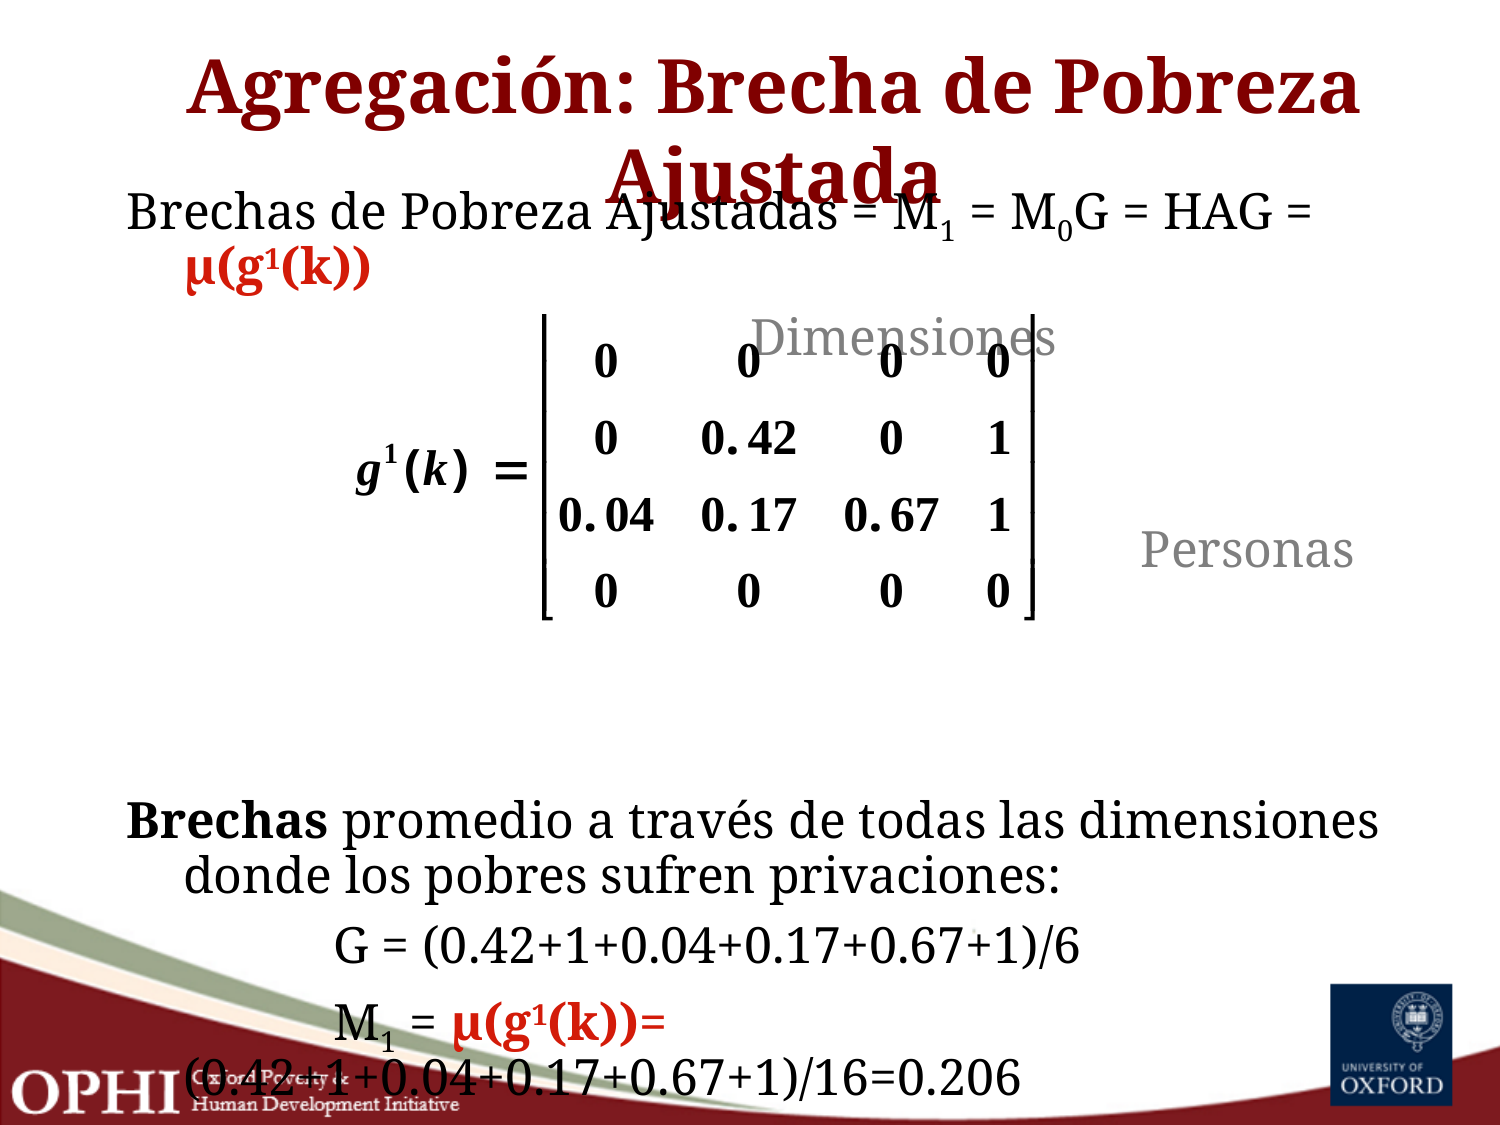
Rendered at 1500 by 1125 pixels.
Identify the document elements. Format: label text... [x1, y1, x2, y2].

list Brechas de Pobreza Ajustadas = M1 = M0G = HAG = μ(g1(k)) Dimensiones Personas Brechas promedio a través de todas las dimensiones donde los pobres sufren privaciones: G = (0.42+1+0.04+0.17+0.67+1)/6 M1 = μ(g1(k))= (0.42+1+0.04+0.17+0.67+1)/16=0.206 [112, 172, 1483, 1098]
title Agregación: Brecha de Pobreza Ajustada [50, 30, 1500, 180]
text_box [348, 314, 1046, 632]
picture [0, 0, 1500, 1125]
